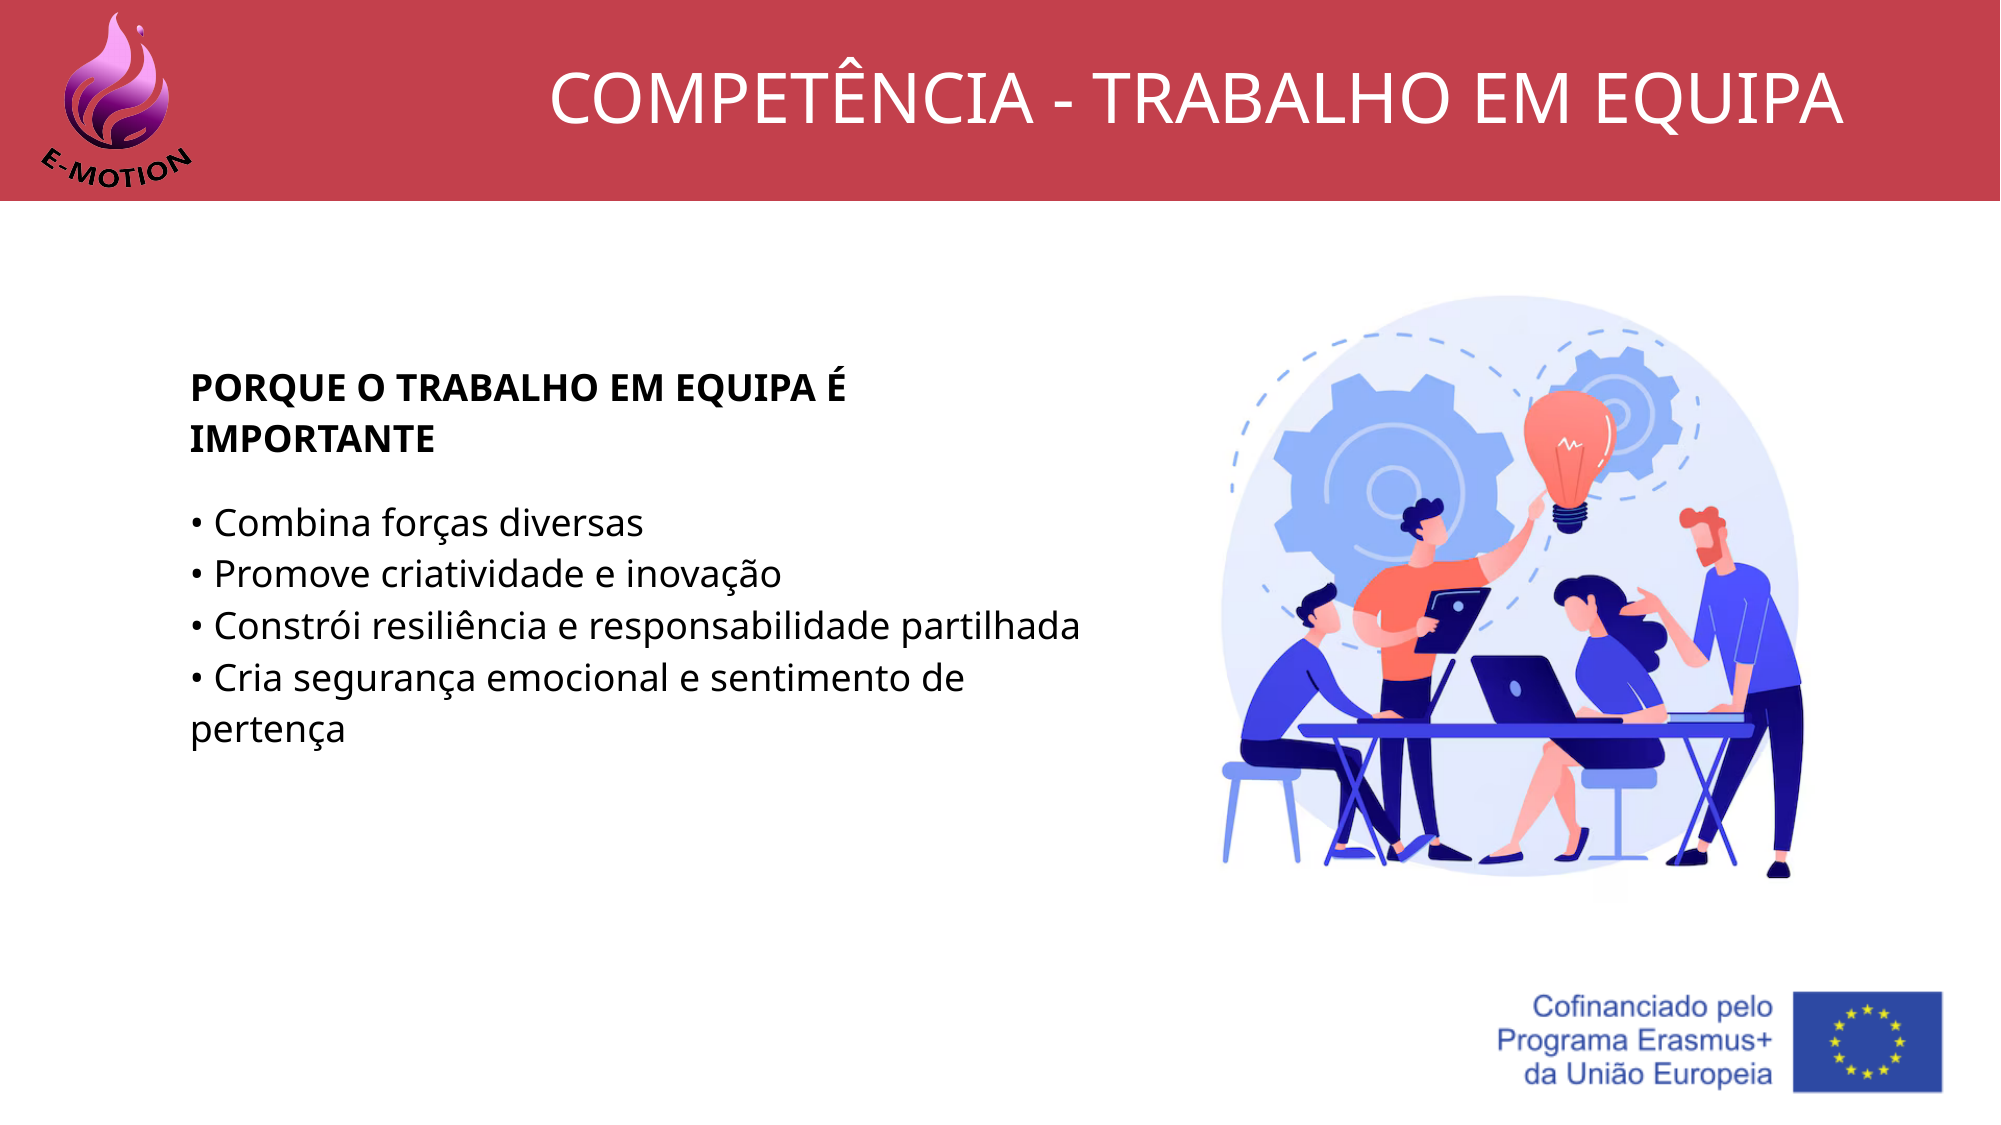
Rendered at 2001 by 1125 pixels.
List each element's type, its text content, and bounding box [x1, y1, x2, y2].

picture [1126, 201, 2000, 1125]
text_box PORQUE O TRABALHO EM EQUIPA É IMPORTANTE • Combina forças diversas • Promove criatividade e inovação • Constrói resiliência e responsabilidade partilhada • Cria segurança emocional e sentimento de pertença [174, 349, 1098, 835]
picture [0, 0, 253, 247]
text_box COMPETÊNCIA - TRABALHO EM EQUIPA [257, 55, 1861, 196]
